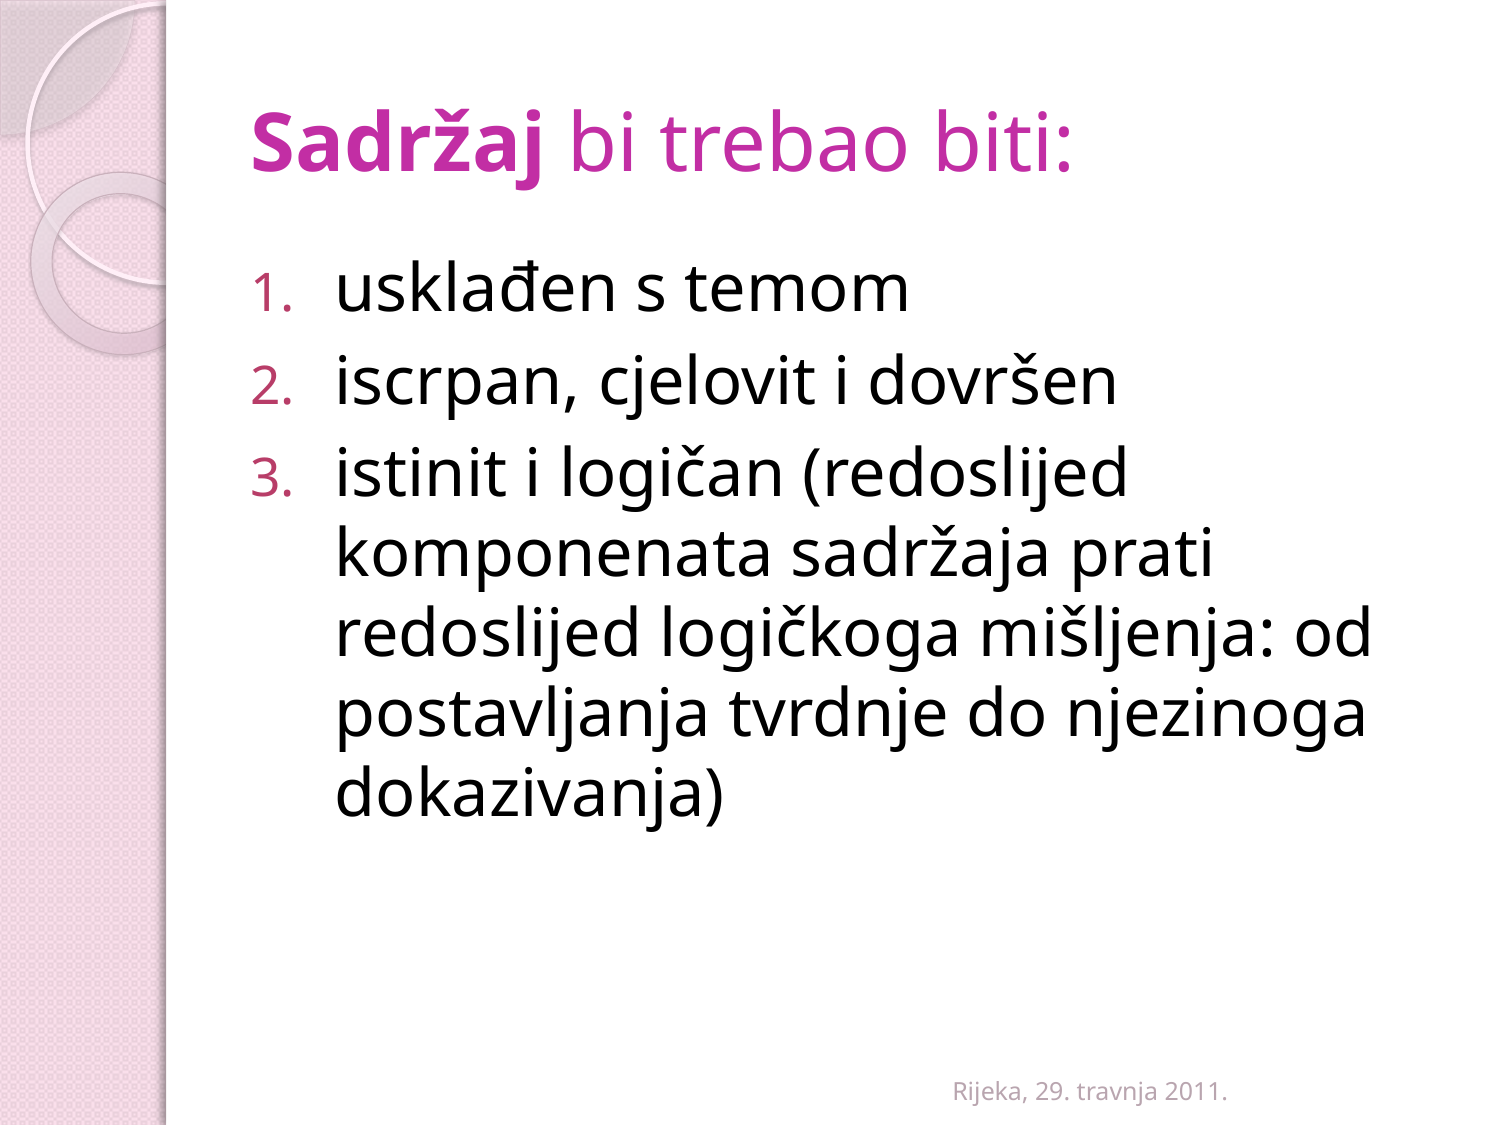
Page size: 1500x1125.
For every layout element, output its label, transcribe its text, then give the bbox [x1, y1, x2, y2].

list usklađen s temom iscrpan, cjelovit i dovršen istinit i logičan (redoslijed komponenata sadržaja prati redoslijed logičkoga mišljenja: od postavljanja tvrdnje do njezinoga dokazivanja) [235, 237, 1466, 1026]
title Sadržaj bi trebao biti: [235, 45, 1466, 233]
footer Rijeka, 29. travnja 2011. [937, 1034, 1413, 1113]
